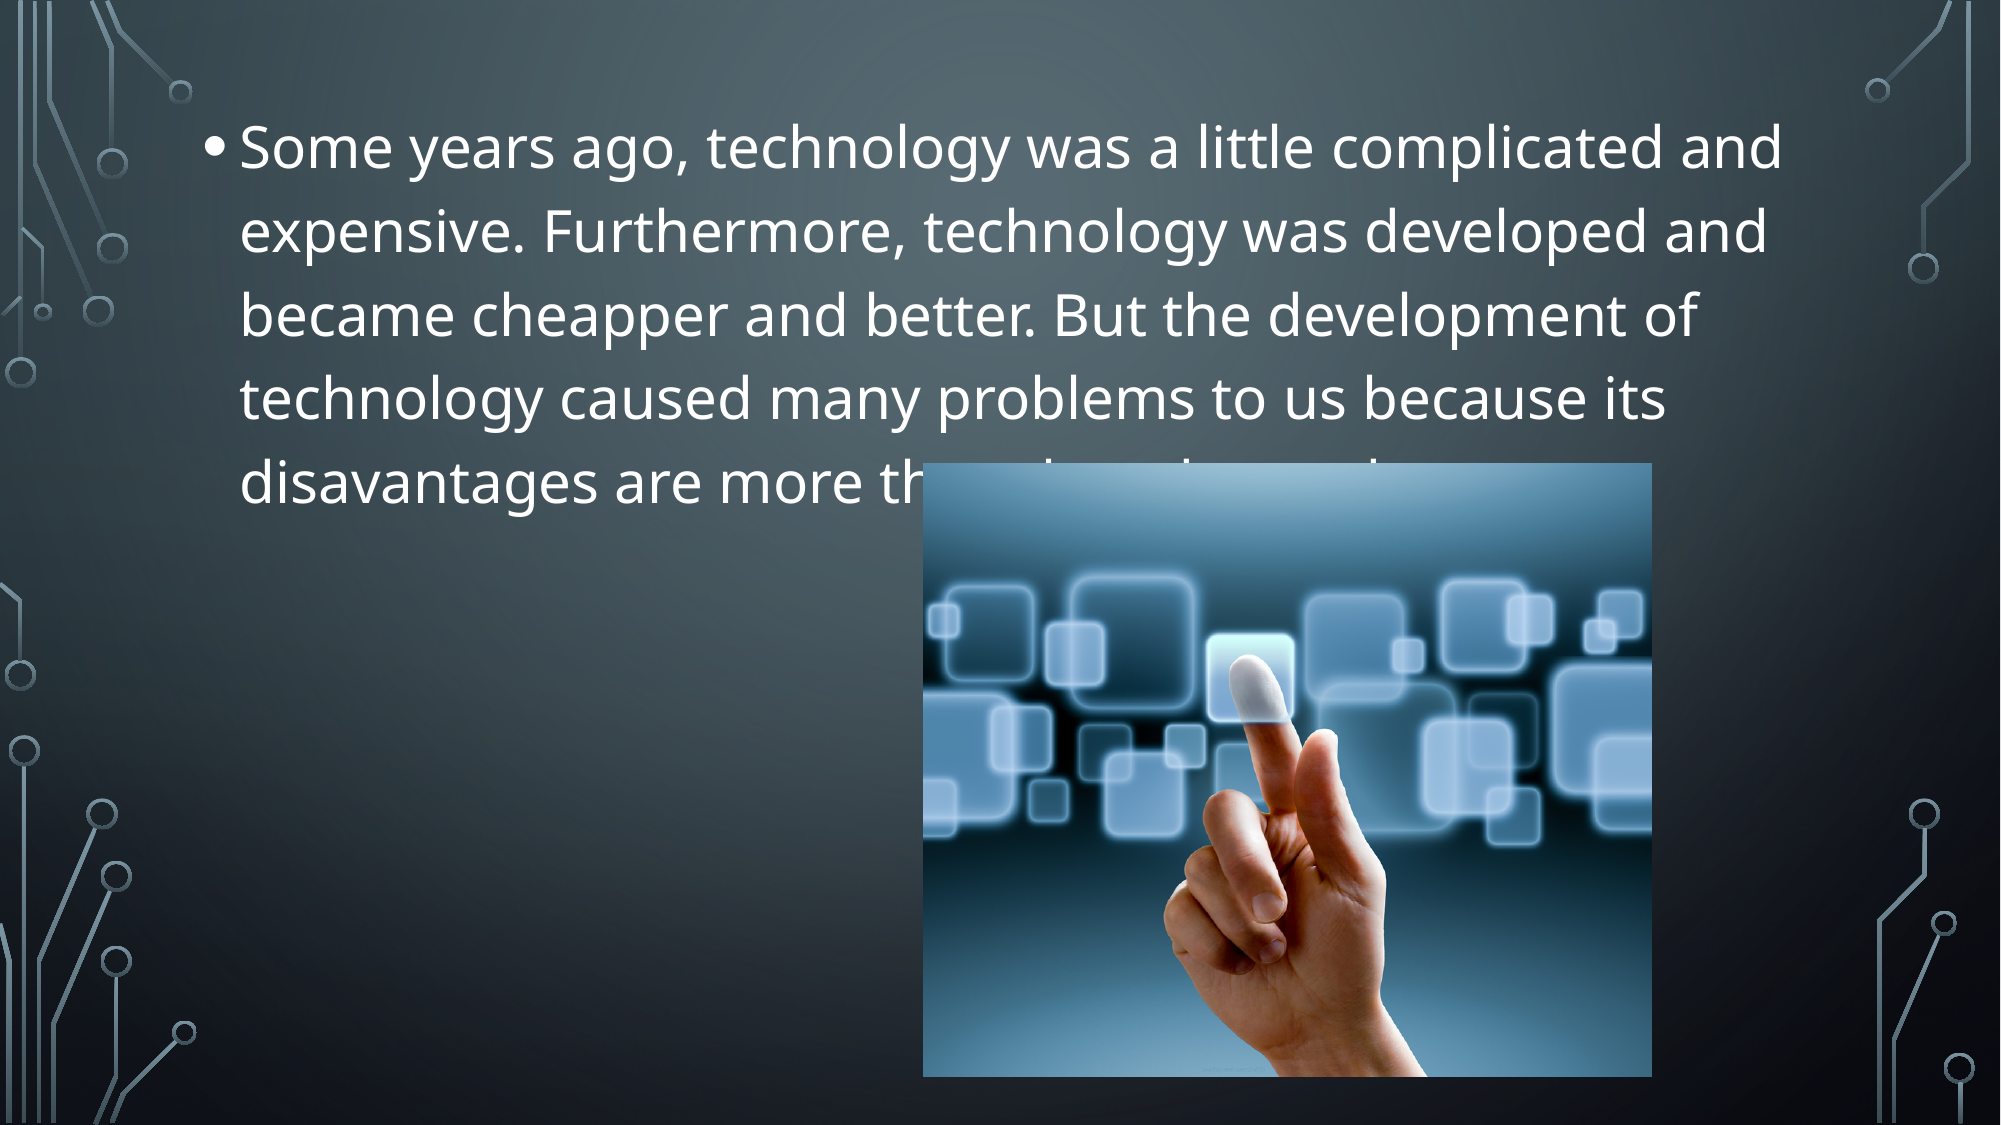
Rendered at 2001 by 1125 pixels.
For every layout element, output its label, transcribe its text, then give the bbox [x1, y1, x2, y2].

list Some years ago, technology was a little complicated and expensive. Furthermore, technology was developed and became cheapper and better. But the development of technology caused many problems to us because its disavantages are more than the advantadges. [187, 88, 1813, 950]
picture [922, 462, 1652, 1077]
